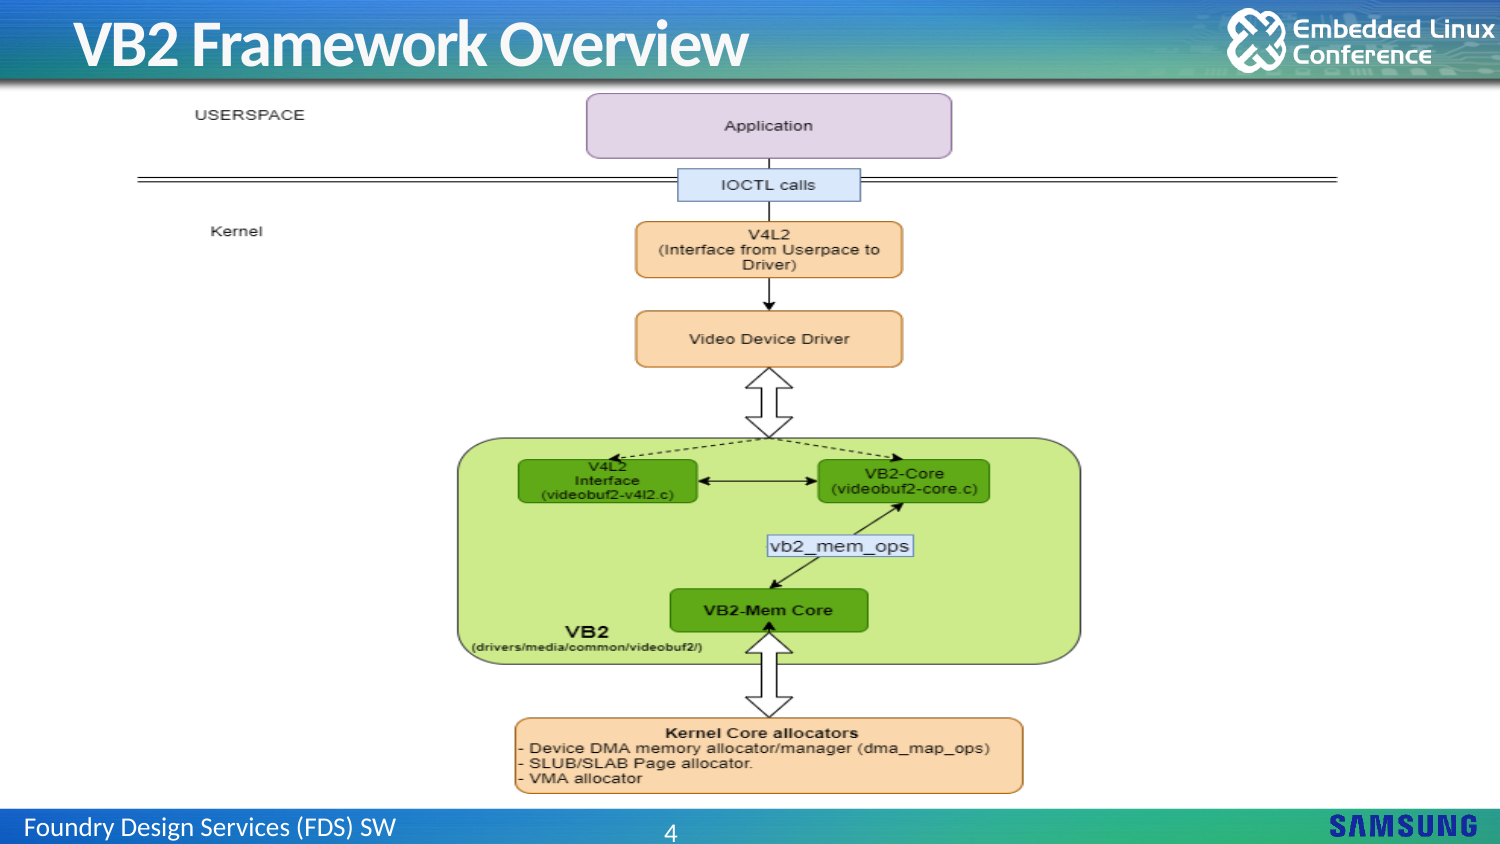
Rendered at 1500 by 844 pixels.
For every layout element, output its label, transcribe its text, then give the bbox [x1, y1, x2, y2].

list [137, 92, 1338, 795]
picture [0, 0, 1500, 844]
title VB2 Framework Overview [58, 1, 1430, 78]
